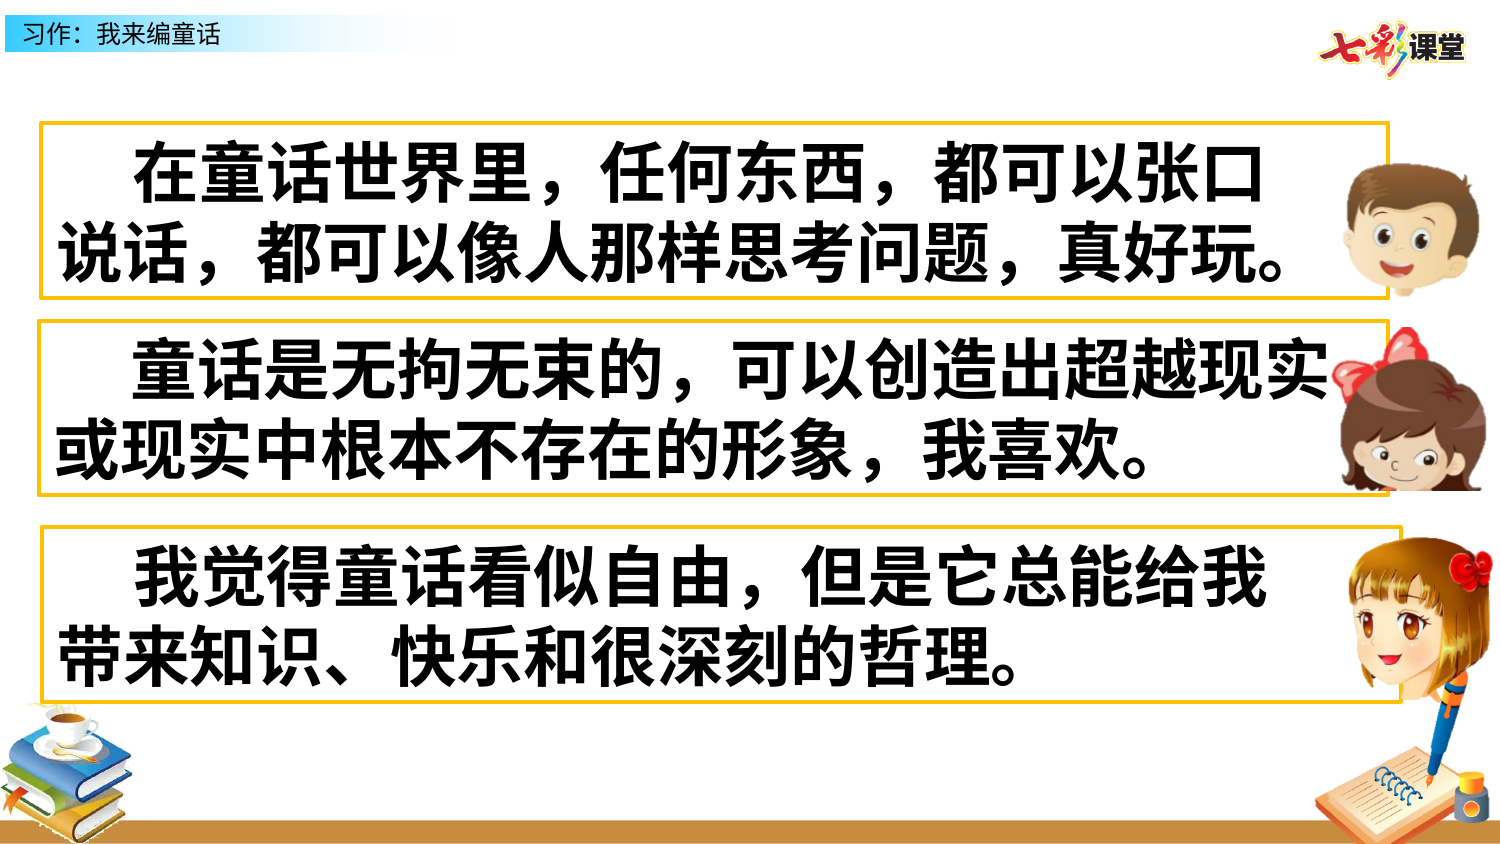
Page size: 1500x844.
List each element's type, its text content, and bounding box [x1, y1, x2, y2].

picture [1316, 20, 1468, 80]
text_box 童话是无拘无束的，可以创造出超越现实或现实中根本不存在的形象，我喜欢。 [37, 319, 1321, 497]
text_box 我觉得童话看似自由，但是它总能给我 带来知识、快乐和很深刻的哲理。 [40, 525, 1403, 704]
picture [1302, 154, 1500, 492]
picture [1303, 537, 1500, 844]
picture [0, 700, 146, 844]
text_box 在童话世界里，任何东西，都可以张口 说话，都可以像人那样思考问题，真好玩。 [39, 121, 1390, 300]
